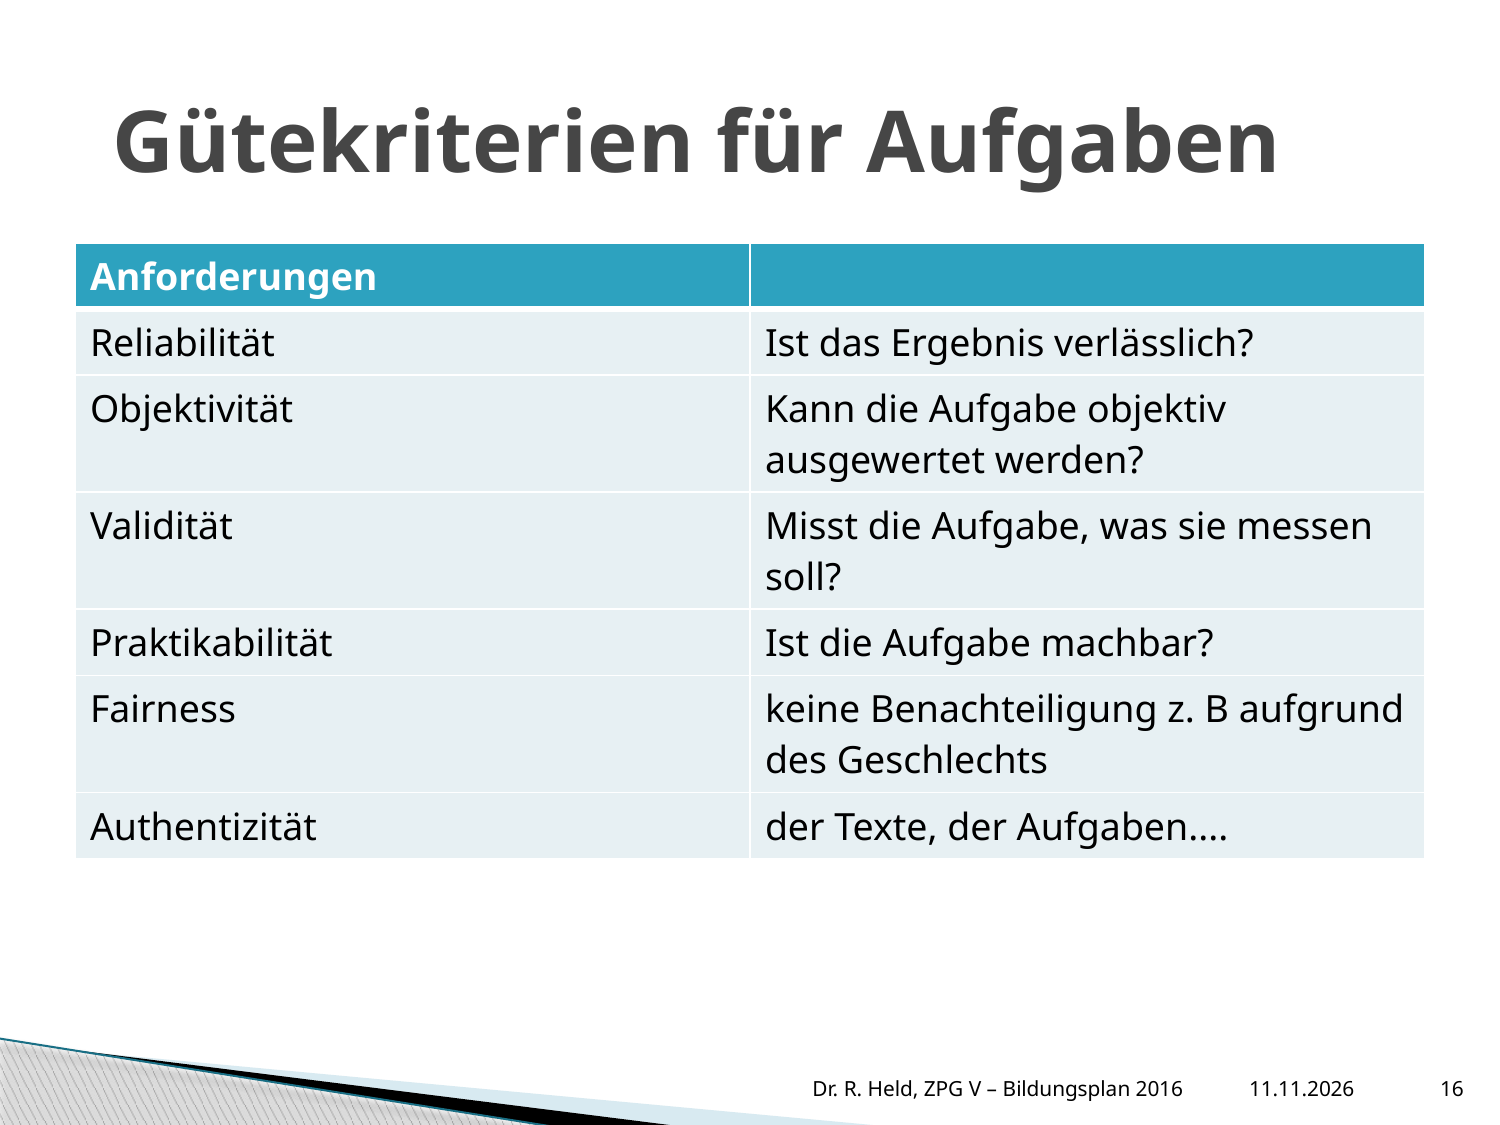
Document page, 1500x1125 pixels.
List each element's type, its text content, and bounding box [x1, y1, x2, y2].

table_header [751, 244, 1424, 306]
footer Dr. R. Held, ZPG V – Bildungsplan 2016 [797, 1051, 1235, 1112]
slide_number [1235, 1051, 1399, 1112]
table_cell Authentizität [76, 793, 749, 858]
table_cell Ist die Aufgabe machbar? [751, 610, 1424, 675]
title Gütekriterien für Aufgaben [75, 45, 1425, 233]
table_cell Kann die Aufgabe objektiv ausgewertet werden? [751, 376, 1424, 491]
table_cell Ist das Ergebnis verlässlich? [751, 312, 1424, 374]
table_cell Validität [76, 493, 749, 608]
slide_number 16 [1399, 1051, 1479, 1112]
table_cell Reliabilität [76, 312, 749, 374]
table_cell Fairness [76, 676, 749, 792]
table_cell der Texte, der Aufgaben.... [751, 793, 1424, 858]
table_cell Praktikabilität [76, 610, 749, 675]
table_header Anforderungen [76, 244, 749, 306]
table_cell Objektivität [76, 376, 749, 491]
table_cell Misst die Aufgabe, was sie messen soll? [751, 493, 1424, 608]
table_cell keine Benachteiligung z. B aufgrund des Geschlechts [751, 676, 1424, 792]
